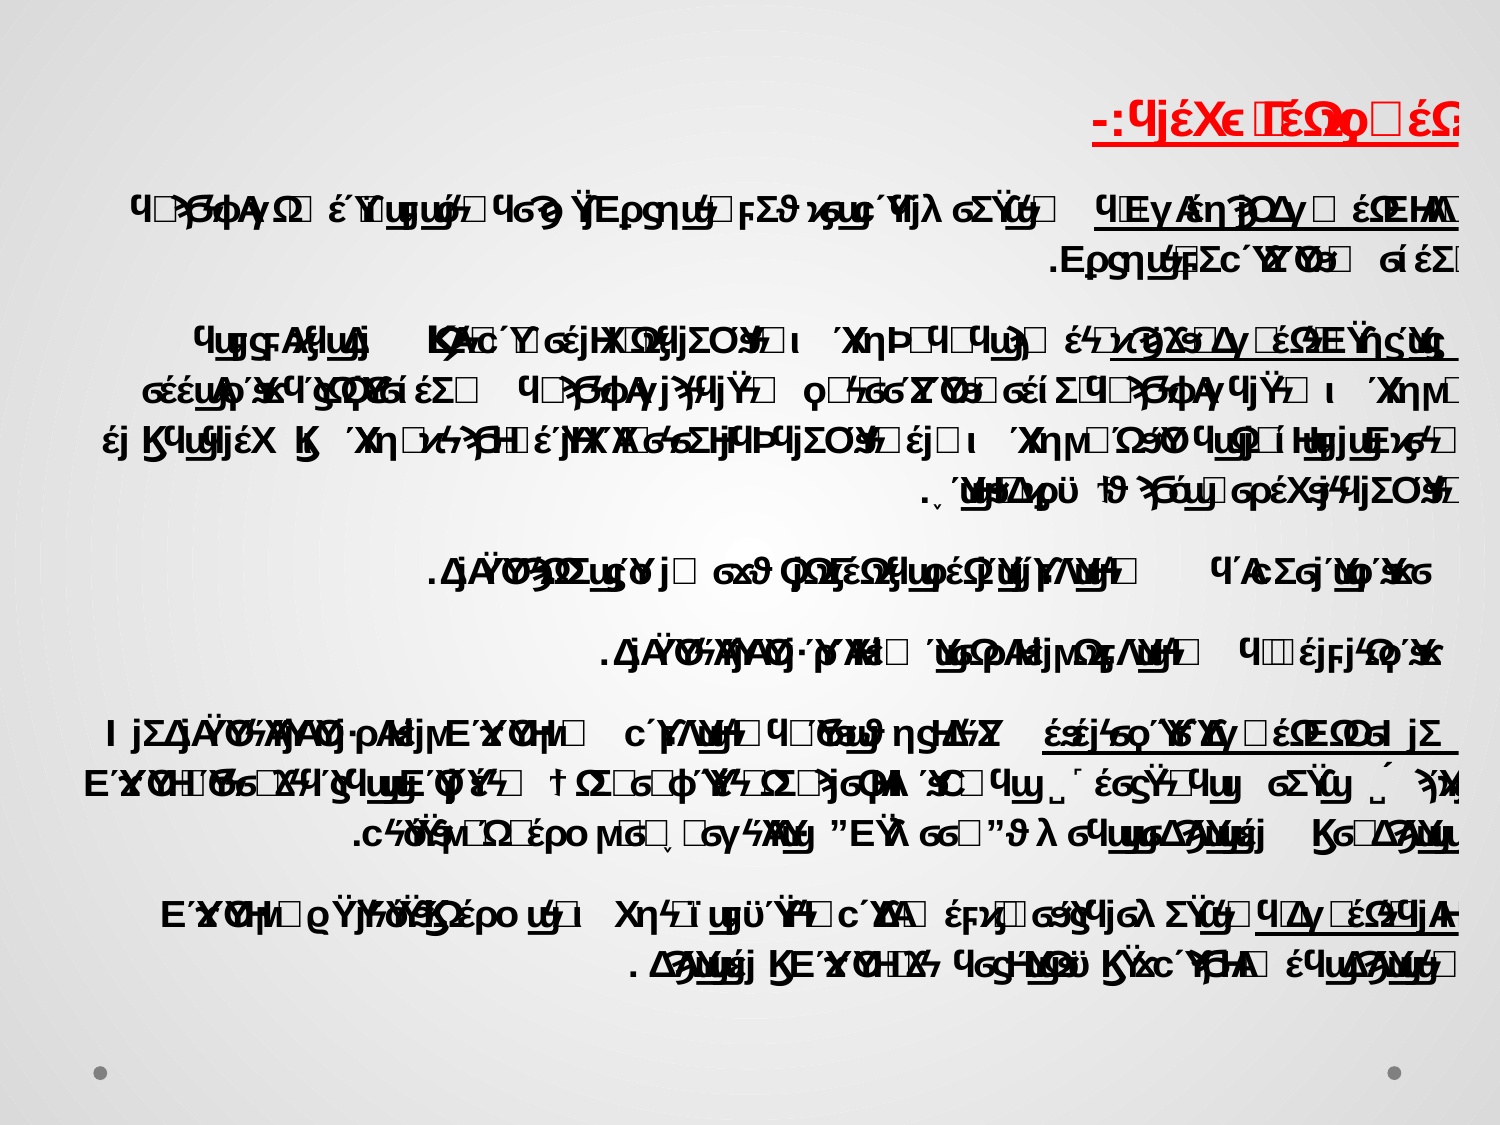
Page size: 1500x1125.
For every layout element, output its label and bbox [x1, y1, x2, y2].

list [76, 89, 1459, 1024]
